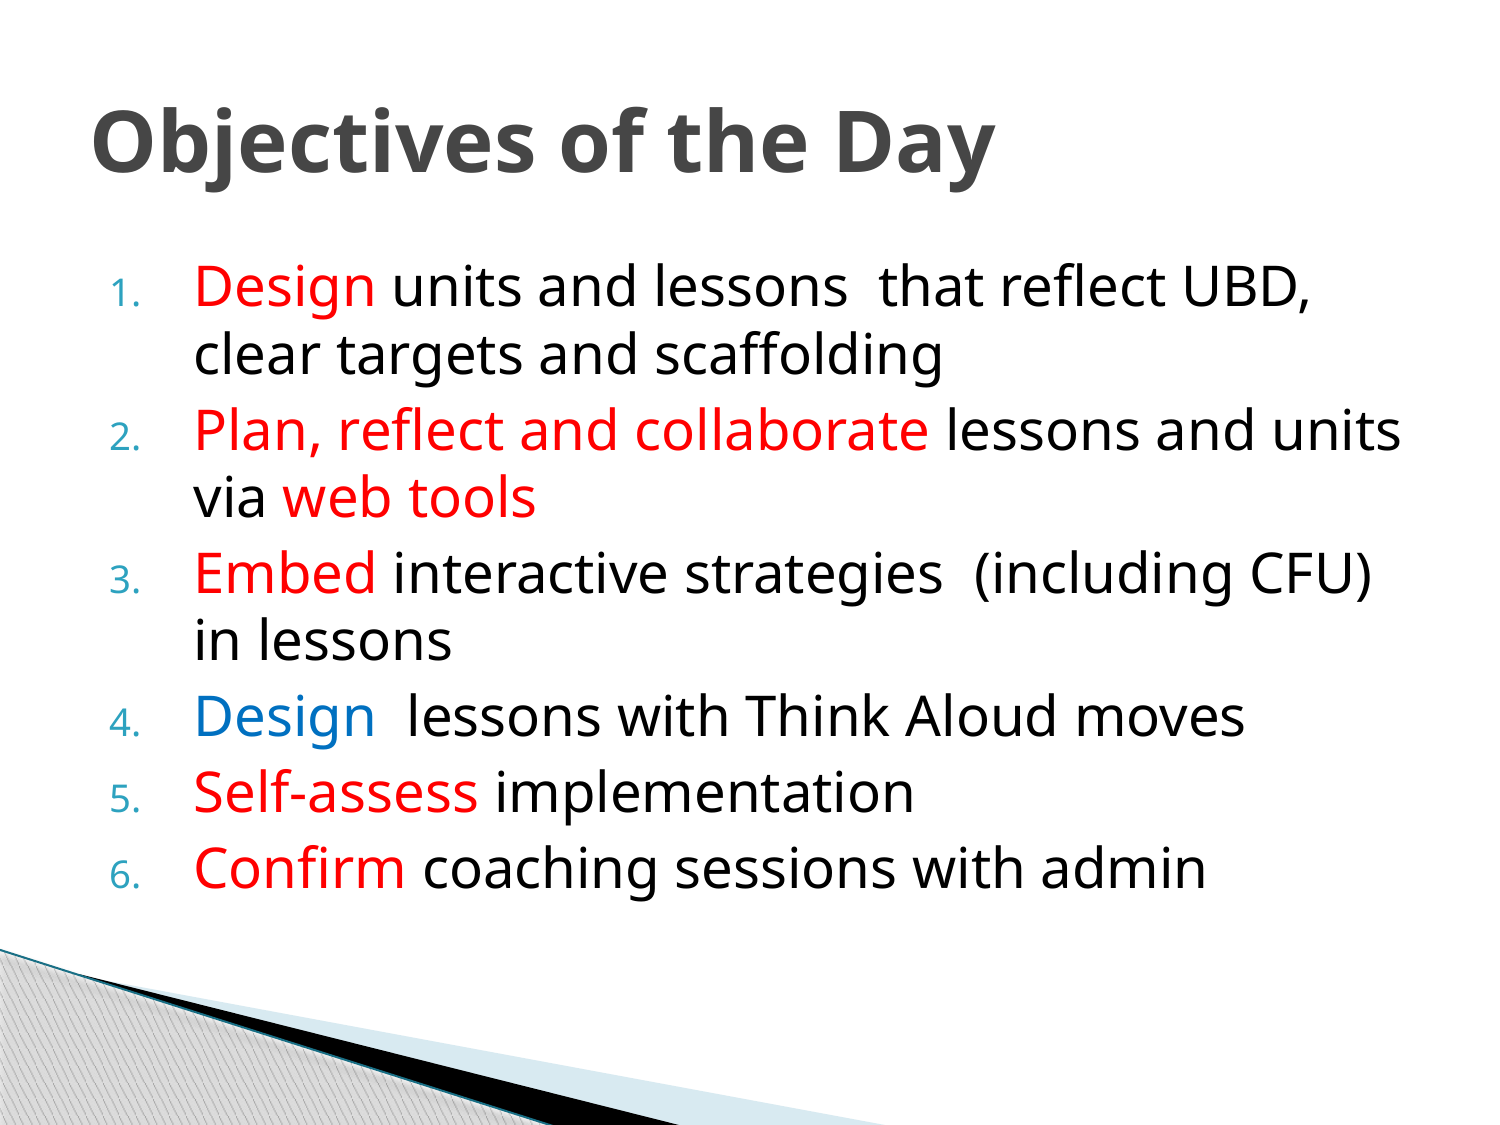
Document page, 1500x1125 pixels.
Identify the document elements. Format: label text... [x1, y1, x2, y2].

list Design units and lessons that reflect UBD, clear targets and scaffolding Plan, reflect and collaborate lessons and units via web tools Embed interactive strategies (including CFU) in lessons Design lessons with Think Aloud moves Self-assess implementation Confirm coaching sessions with admin [75, 243, 1425, 986]
title Objectives of the Day [75, 45, 1425, 233]
